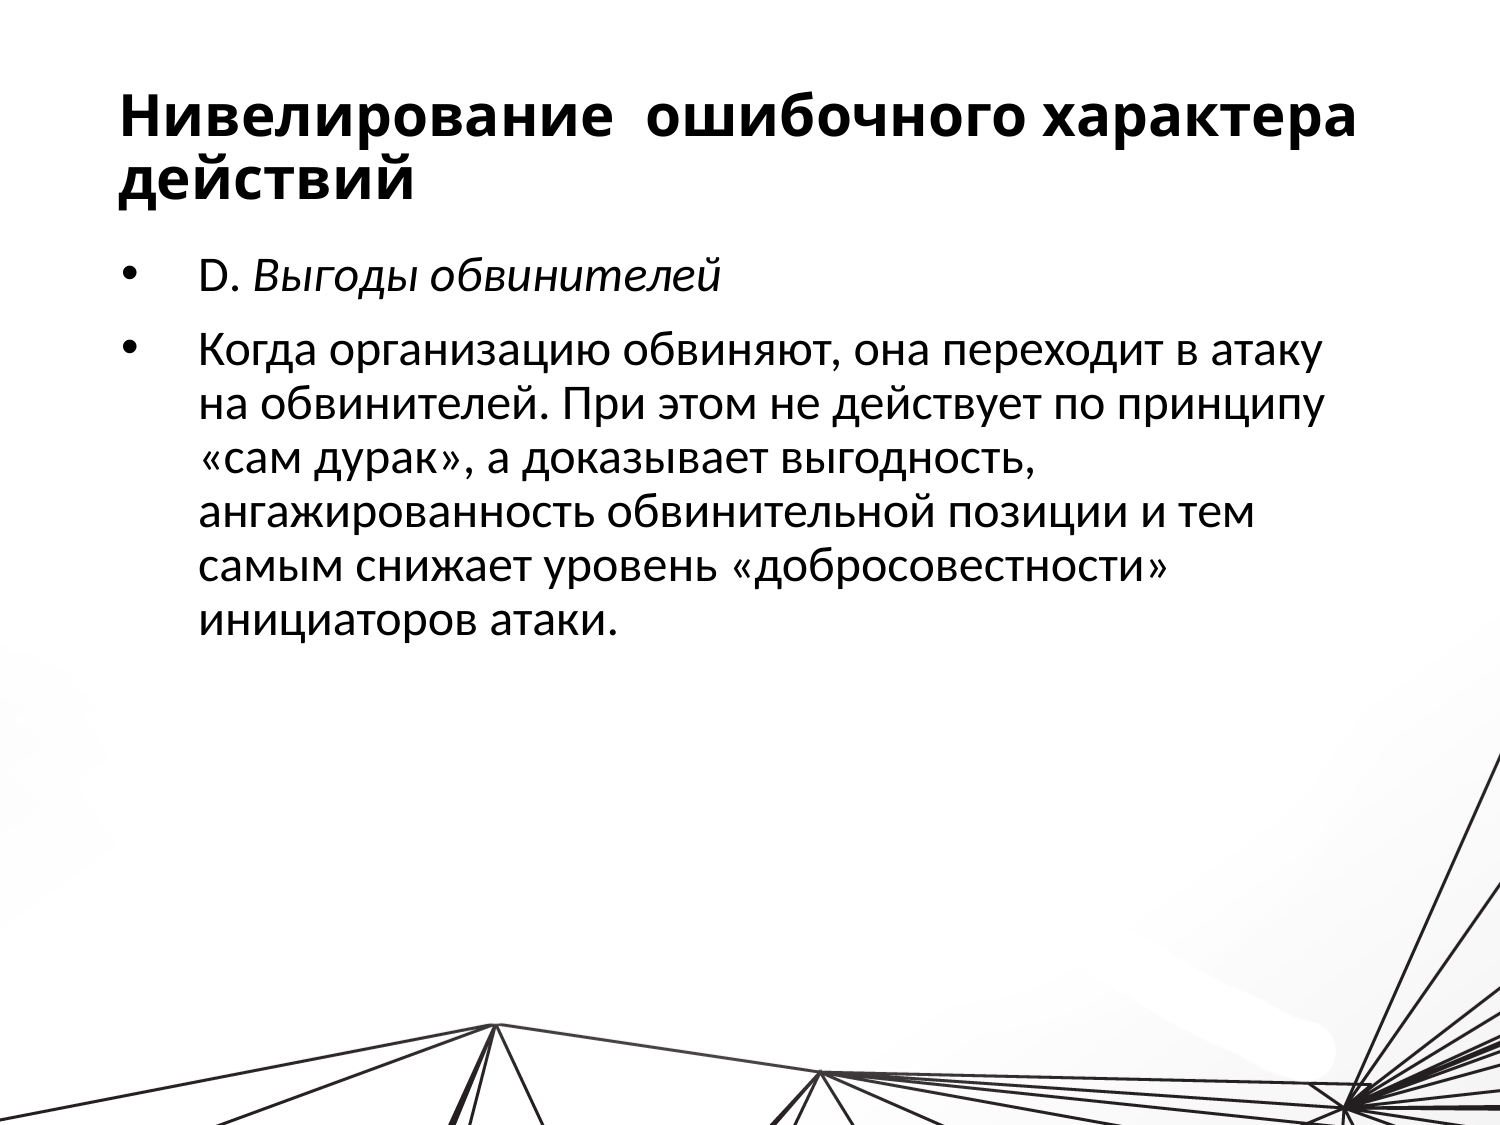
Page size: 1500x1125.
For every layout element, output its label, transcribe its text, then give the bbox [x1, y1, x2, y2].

picture [0, 0, 1500, 1125]
list D. Выгоды обвинителей Когда организацию обвиняют, она переходит в атаку на обвинителей. При этом не действует по принципу «сам дурак», а доказывает выгодность, ангажированность обвинительной позиции и тем самым снижает уровень «добросовестности» инициаторов атаки. [105, 240, 1398, 1014]
title Нивелирование ошибочного характера действий [102, 0, 1398, 220]
